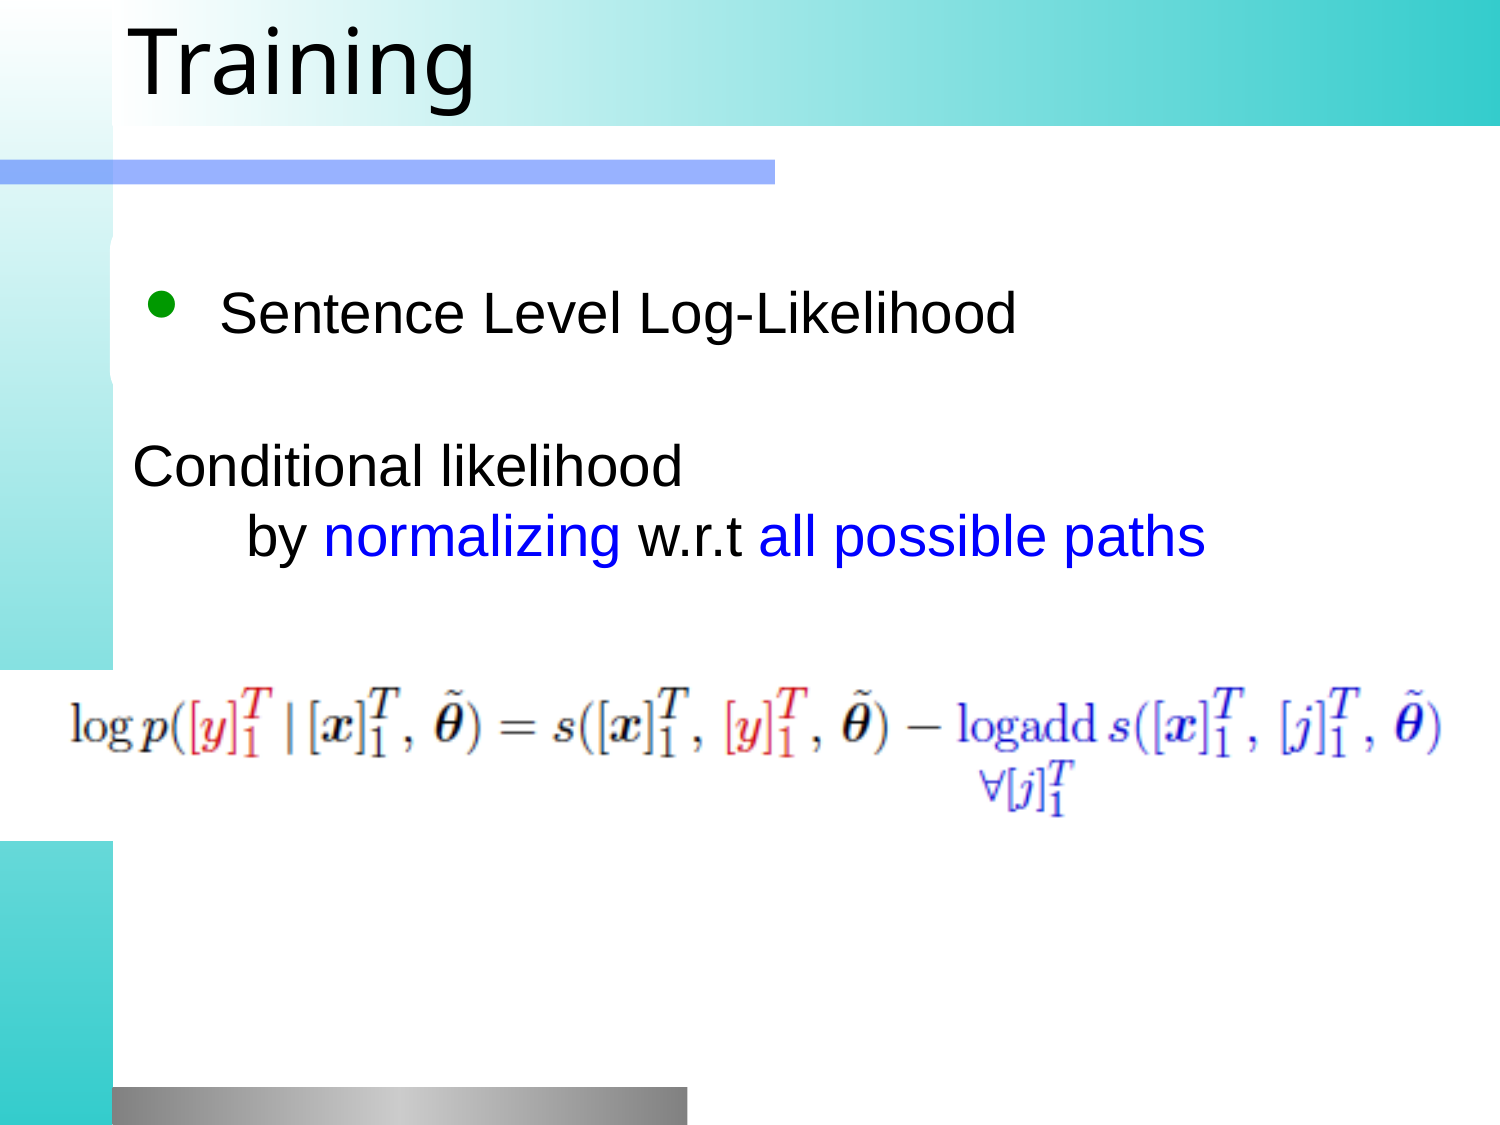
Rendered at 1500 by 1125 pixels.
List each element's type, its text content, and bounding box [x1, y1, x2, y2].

text_box Sentence Level Log-Likelihood [109, 217, 1156, 403]
text_box Conditional likelihood by normalizing w.r.t all possible paths [117, 420, 1388, 576]
title Training [112, 0, 1500, 121]
picture [0, 670, 1450, 841]
